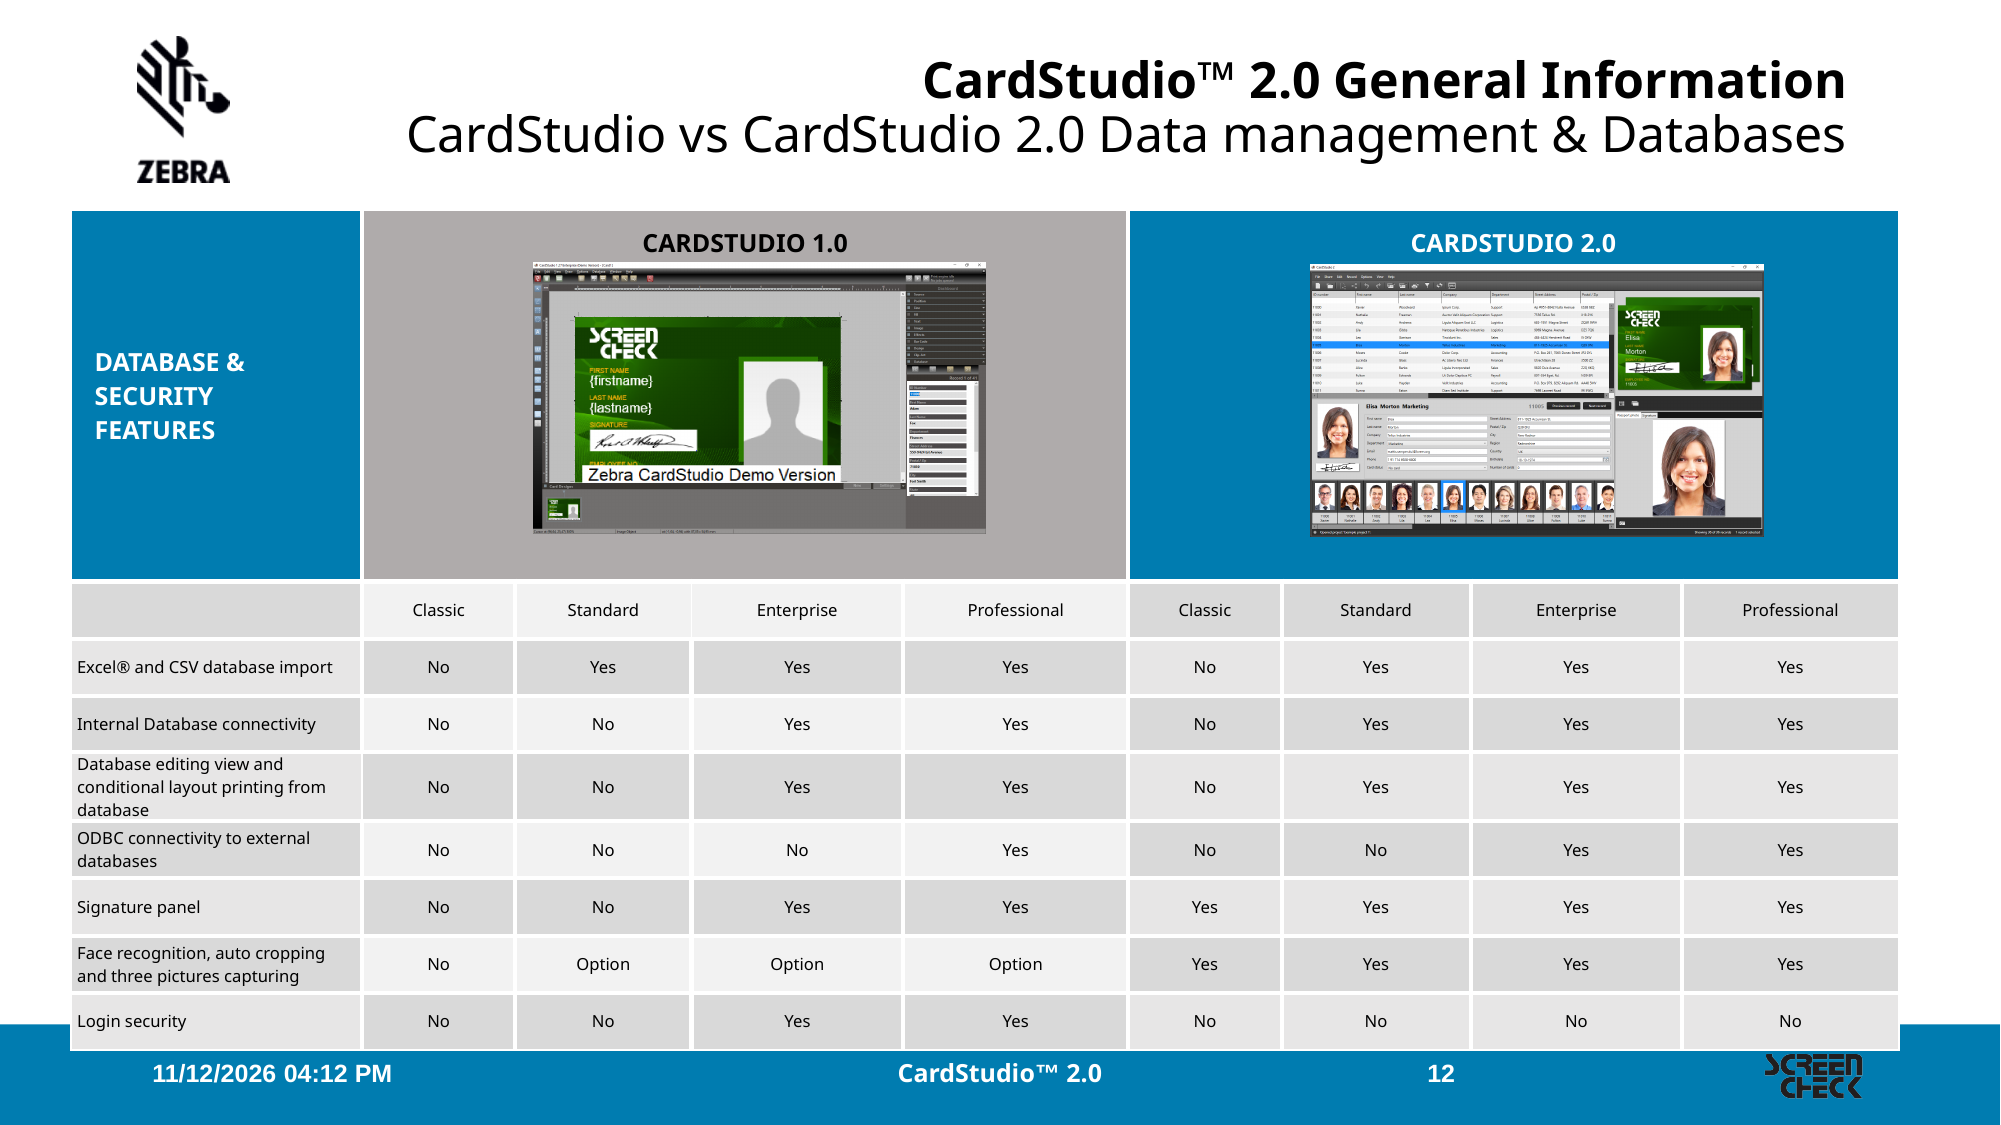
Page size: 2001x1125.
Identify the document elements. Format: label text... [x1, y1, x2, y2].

picture [1814, 1086, 1827, 1098]
picture [1797, 1055, 1827, 1075]
table_cell Enterprise [692, 584, 901, 637]
table_cell No [517, 754, 689, 819]
table_header DATABASE & SECURITY FEATURES [72, 211, 360, 579]
picture [1797, 1077, 1811, 1098]
table_cell No [1130, 995, 1280, 1049]
picture [1781, 1055, 1794, 1098]
table_cell Yes [1473, 823, 1680, 876]
picture [1830, 1063, 1843, 1098]
picture [137, 36, 230, 183]
table_cell No [517, 880, 689, 934]
table_cell Standard [517, 584, 691, 637]
table_cell No [1130, 698, 1280, 750]
table_cell No [694, 823, 901, 876]
picture [1765, 1055, 1779, 1075]
table_cell No [364, 698, 513, 750]
table_cell Login security [72, 995, 360, 1049]
table_cell Yes [694, 995, 901, 1049]
table_cell Yes [1473, 938, 1680, 991]
table_cell Yes [1284, 698, 1469, 750]
picture [533, 262, 986, 534]
table_cell Option [517, 938, 689, 991]
slide_number 12 [1412, 1051, 1743, 1103]
table_cell Yes [517, 641, 689, 694]
table_cell Database editing view and conditional layout printing from database [72, 754, 361, 819]
table_cell Professional [1684, 584, 1898, 637]
table_cell Signature panel [72, 880, 360, 934]
table_cell No [1684, 995, 1898, 1049]
table_cell Professional [905, 584, 1126, 637]
footer CardStudio™ 2.0 [662, 1051, 1338, 1103]
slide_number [137, 1051, 588, 1103]
table_cell Option [694, 938, 901, 991]
title CardStudio™ 2.0 General Information CardStudio vs CardStudio 2.0 Data management & Databases [390, 49, 1863, 170]
picture [1814, 1063, 1827, 1082]
table_cell Yes [905, 754, 1126, 819]
table_cell Option [905, 938, 1126, 991]
table_cell Yes [1284, 880, 1469, 934]
table_cell No [364, 823, 513, 876]
table_cell Yes [694, 754, 901, 819]
table_cell Yes [1473, 641, 1680, 694]
table_cell Yes [1284, 641, 1469, 694]
table_cell Yes [1684, 823, 1898, 876]
table_cell Yes [905, 641, 1126, 694]
table_cell No [517, 995, 689, 1049]
table_cell No [364, 938, 513, 991]
table_cell Yes [1684, 698, 1898, 750]
table_cell Yes [1284, 938, 1469, 991]
table_cell No [364, 995, 513, 1049]
table_cell Standard [1284, 584, 1469, 637]
table_cell No [364, 880, 513, 934]
table_cell No [363, 754, 513, 819]
table_cell Yes [1684, 754, 1898, 819]
picture [1846, 1055, 1862, 1098]
table_cell No [1284, 995, 1469, 1049]
table_cell No [517, 698, 689, 750]
table_cell Yes [1284, 754, 1469, 819]
table_cell No [364, 641, 513, 694]
table_cell No [1473, 995, 1680, 1049]
table_cell No [1130, 823, 1280, 876]
table_cell Yes [905, 995, 1126, 1049]
table_cell Yes [1473, 754, 1680, 819]
table_cell Classic [1130, 584, 1280, 637]
table_cell Yes [905, 698, 1126, 750]
table_cell Yes [694, 641, 901, 694]
table_cell Excel® and CSV database import [72, 641, 360, 694]
table_cell [72, 584, 360, 637]
table_cell ODBC connectivity to external databases [72, 823, 360, 876]
table_cell Yes [1130, 880, 1280, 934]
table_cell Yes [694, 880, 901, 934]
table_cell Face recognition, auto cropping and three pictures capturing [72, 938, 360, 991]
picture [1830, 1055, 1843, 1059]
table_cell Enterprise [1473, 584, 1680, 637]
table_cell Yes [1473, 698, 1680, 750]
table_cell Yes [905, 823, 1126, 876]
table_cell No [1130, 641, 1280, 694]
table_cell Yes [1130, 938, 1280, 991]
table_cell Classic [364, 584, 513, 637]
table_cell Yes [1473, 880, 1680, 934]
table_cell Internal Database connectivity [72, 698, 360, 750]
picture [1311, 265, 1763, 536]
table_cell Yes [1684, 938, 1898, 991]
table_cell No [1130, 754, 1280, 819]
table_cell No [1284, 823, 1469, 876]
table_cell No [517, 823, 689, 876]
table_cell Yes [1684, 880, 1898, 934]
table_header CARDSTUDIO 1.0 [364, 211, 1126, 579]
table_header CARDSTUDIO 2.0 [1130, 211, 1898, 579]
table_cell Yes [1684, 641, 1898, 694]
table_cell Yes [694, 698, 901, 750]
table_cell Yes [905, 880, 1126, 934]
